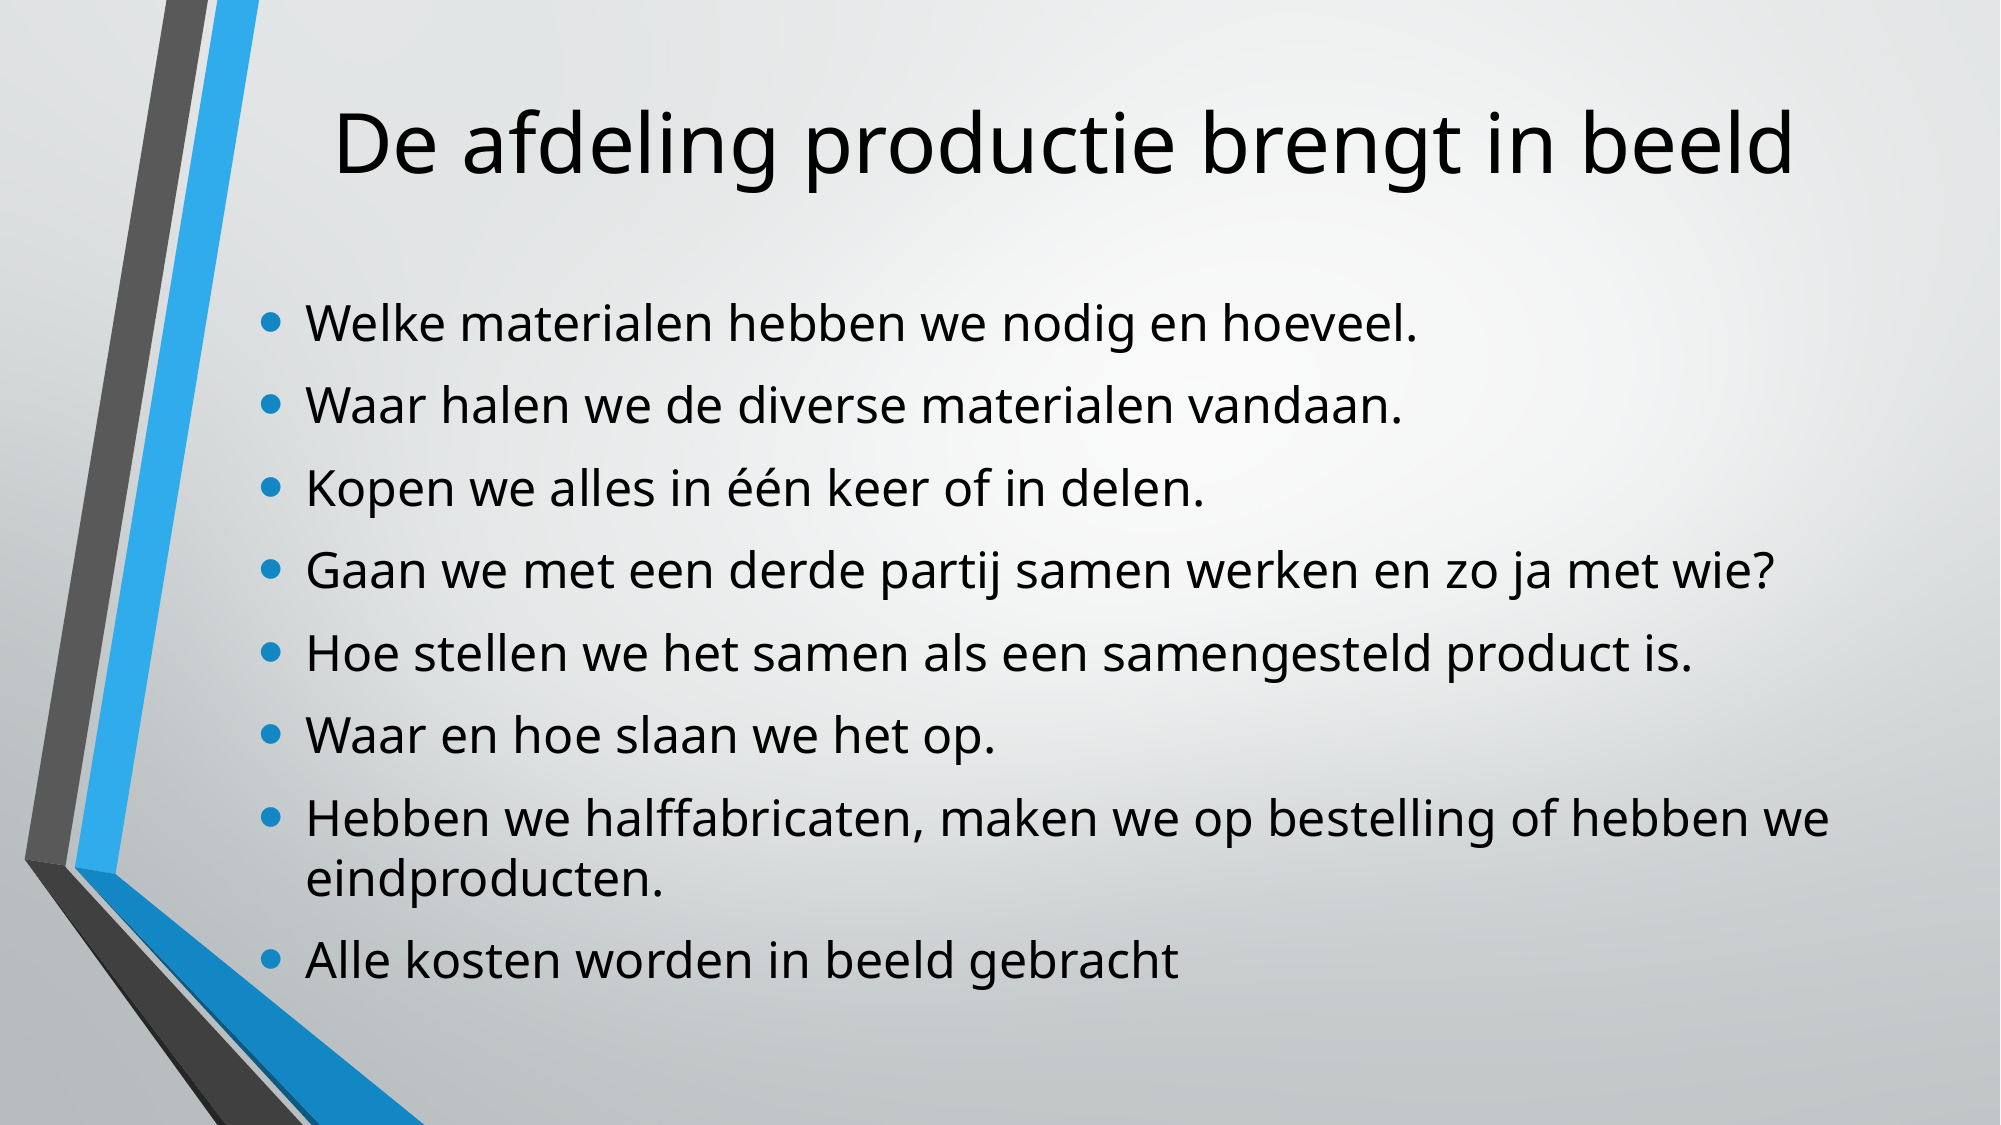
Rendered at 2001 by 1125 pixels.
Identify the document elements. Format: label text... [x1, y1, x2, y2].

title De afdeling productie brengt in beeld [243, 53, 1887, 184]
list Welke materialen hebben we nodig en hoeveel. Waar halen we de diverse materialen vandaan. Kopen we alles in één keer of in delen. Gaan we met een derde partij samen werken en zo ja met wie? Hoe stellen we het samen als een samengesteld product is. Waar en hoe slaan we het op. Hebben we halffabricaten, maken we op bestelling of hebben we eindproducten. Alle kosten worden in beeld gebracht [243, 184, 1887, 1096]
